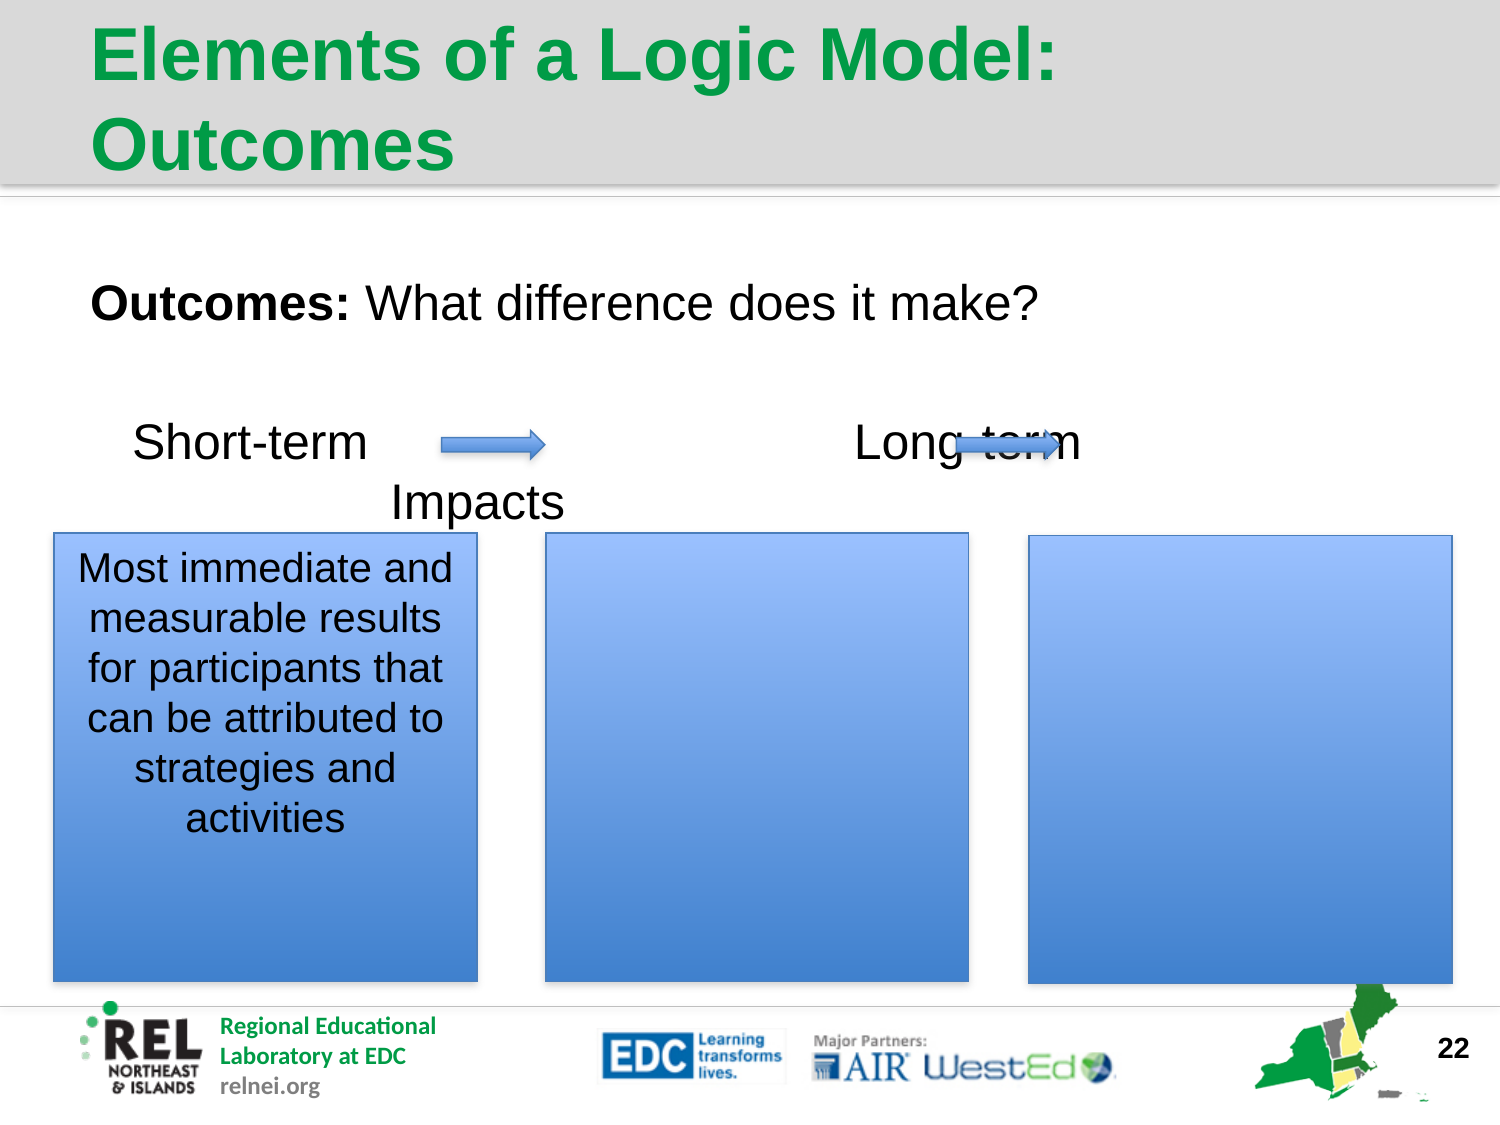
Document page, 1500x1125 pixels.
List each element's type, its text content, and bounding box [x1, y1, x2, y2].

list Outcomes: What difference does it make? Short-term Long-term Impacts [75, 262, 1425, 982]
picture [594, 1028, 1138, 1091]
picture [1245, 988, 1442, 1103]
text_box [1029, 535, 1452, 984]
title Elements of a Logic Model: Outcomes [75, 25, 1425, 165]
text_box [441, 430, 545, 459]
slide_number 22 [1393, 1016, 1485, 1077]
text_box [545, 533, 969, 982]
text_box Most immediate and measurable results for participants that can be attributed to strategies and activities [54, 533, 477, 982]
picture [80, 1001, 227, 1108]
text_box [956, 430, 1060, 459]
